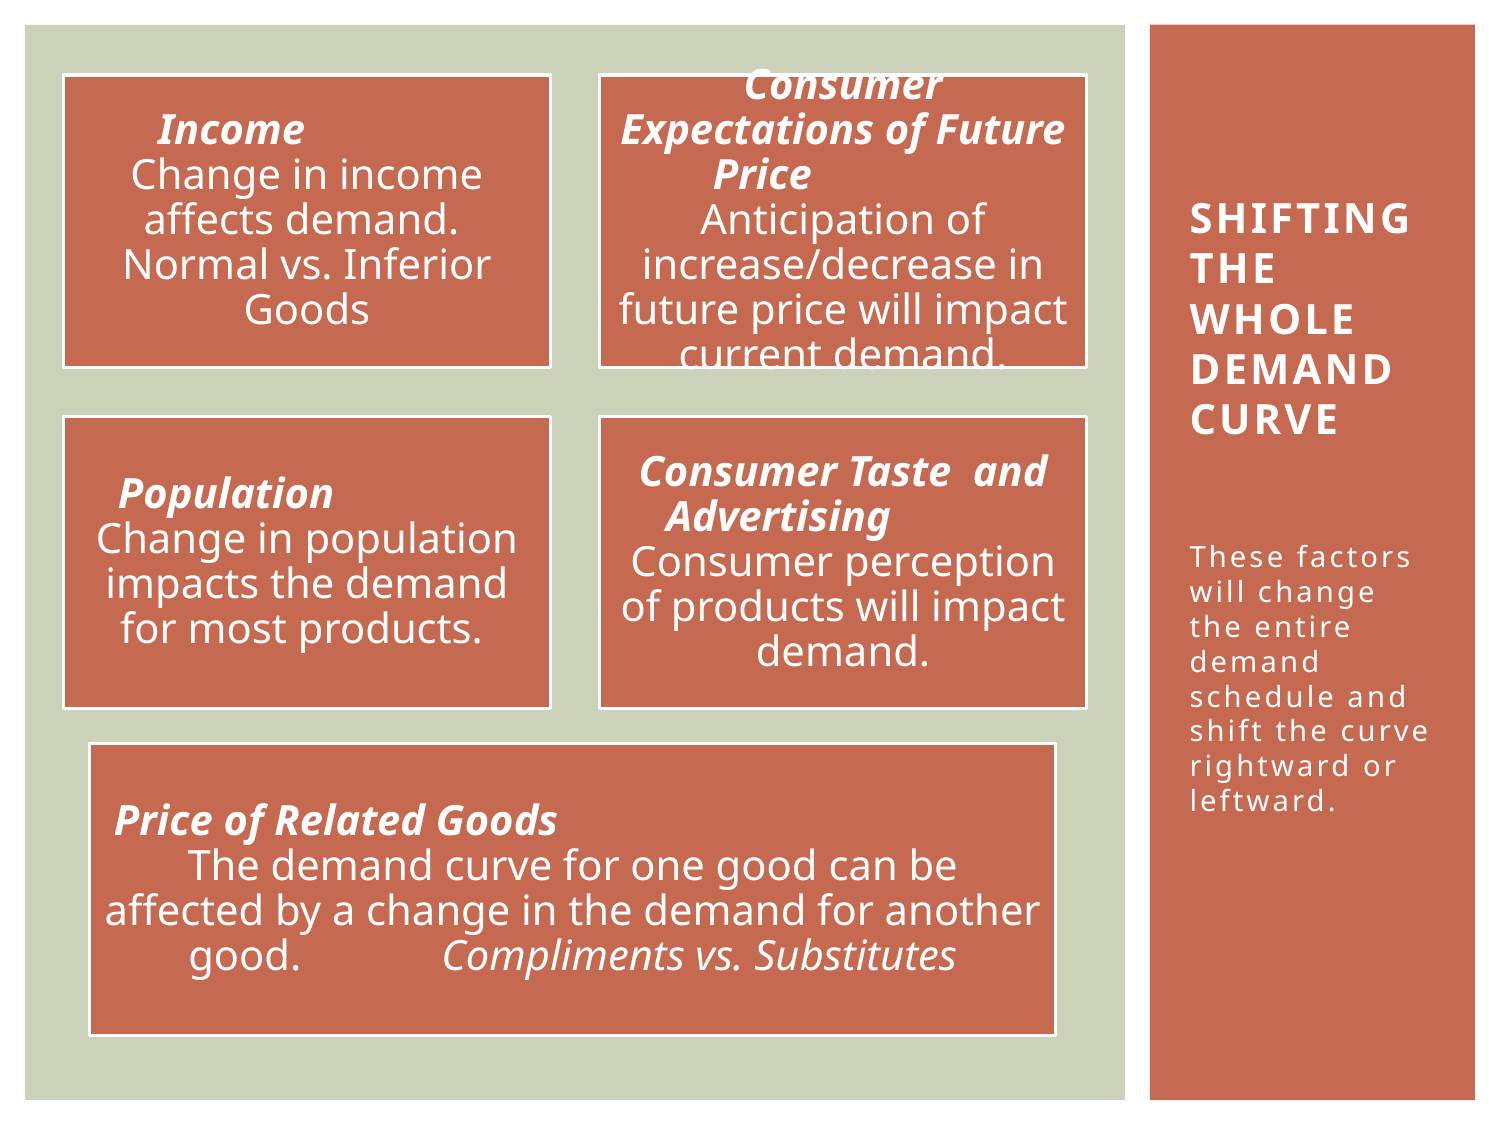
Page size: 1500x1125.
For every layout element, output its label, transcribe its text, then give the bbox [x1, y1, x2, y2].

list These factors will change the entire demand schedule and shift the curve rightward or leftward. [1174, 537, 1449, 1000]
title Shifting the whole demand curve [1174, 75, 1450, 450]
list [62, 74, 1088, 1051]
